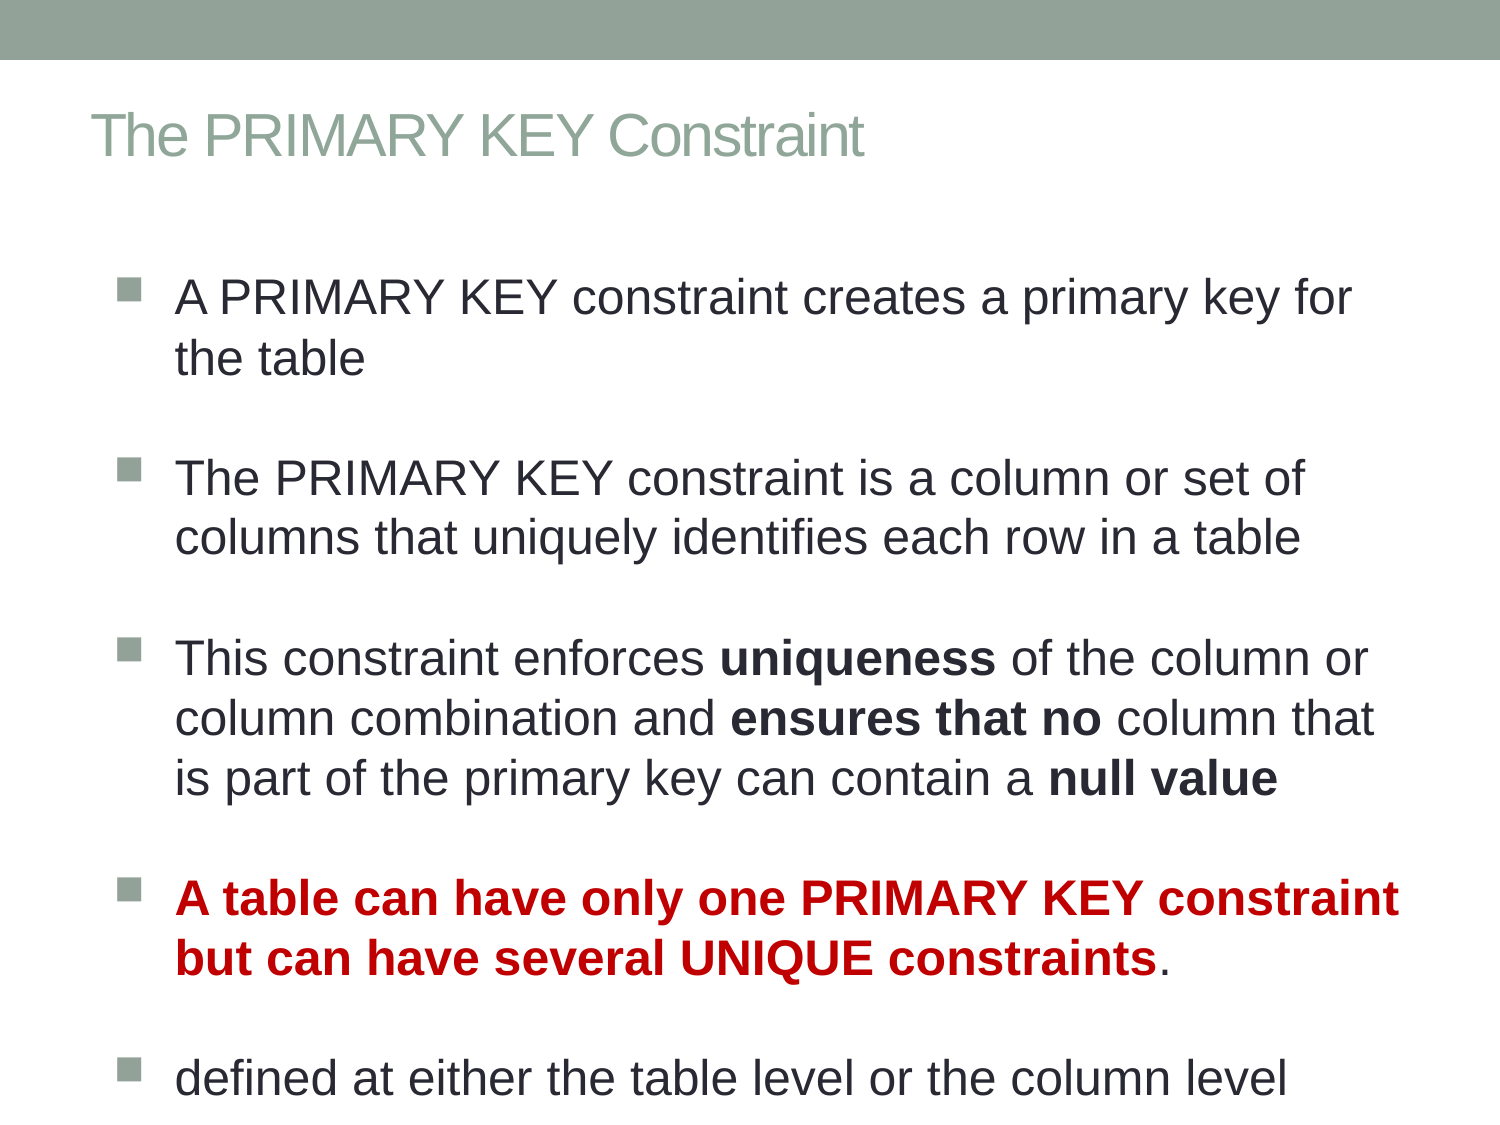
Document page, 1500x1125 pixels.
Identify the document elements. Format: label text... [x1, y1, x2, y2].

title The PRIMARY KEY Constraint [75, 87, 1425, 250]
list A PRIMARY KEY constraint creates a primary key for the table The PRIMARY KEY constraint is a column or set of columns that uniquely identifies each row in a table This constraint enforces uniqueness of the column or column combination and ensures that no column that is part of the primary key can contain a null value A table can have only one PRIMARY KEY constraint but can have several UNIQUE constraints. defined at either the table level or the column level [75, 257, 1425, 1125]
